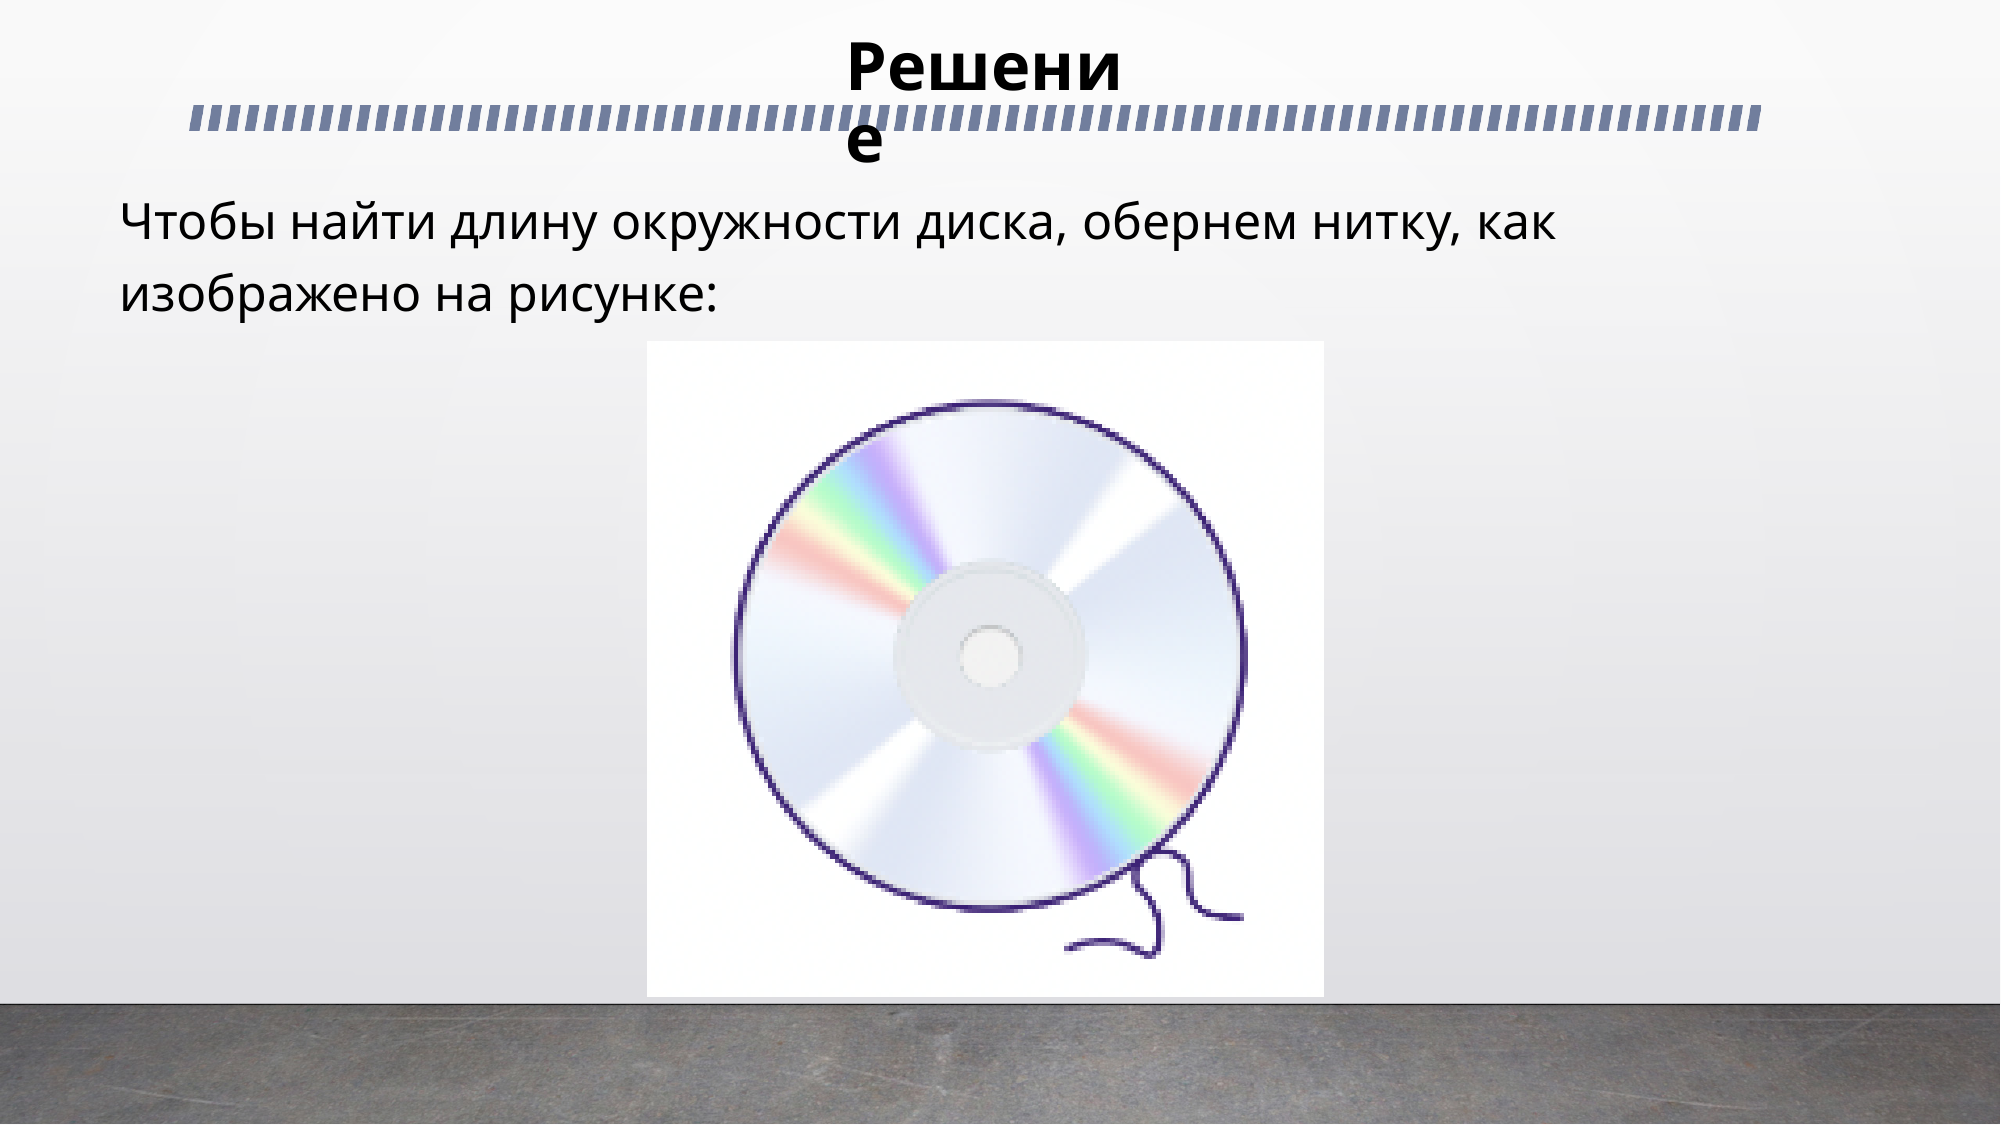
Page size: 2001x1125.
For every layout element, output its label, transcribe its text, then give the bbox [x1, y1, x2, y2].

list Чтобы найти длину окружности диска, обернем нитку, как изображено на рисунке: [104, 169, 1884, 711]
picture [0, 1004, 2000, 1124]
picture [647, 341, 1324, 997]
title Решение [830, 24, 1141, 169]
